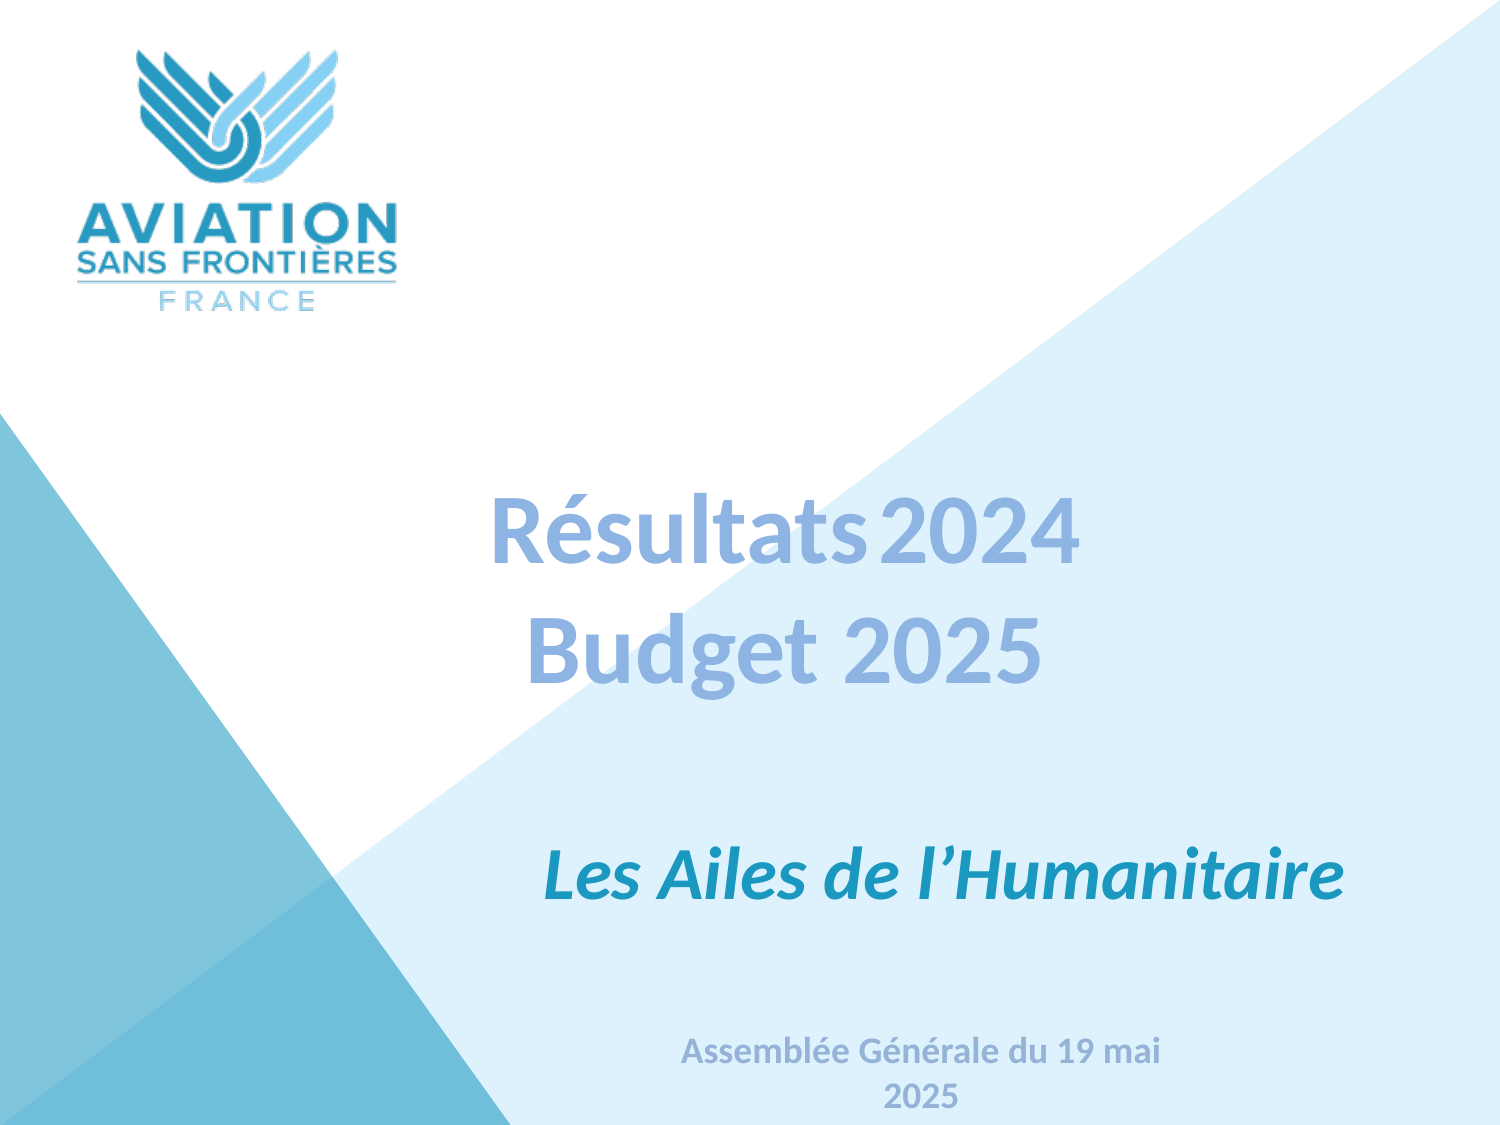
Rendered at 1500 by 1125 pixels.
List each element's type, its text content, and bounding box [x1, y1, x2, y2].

picture [76, 46, 399, 315]
text_box [51, 29, 433, 399]
text_box Assemblée Générale du 19 mai 2025 [643, 1018, 1199, 1124]
text_box Résultats 2024 Budget 2025 [466, 456, 1105, 711]
